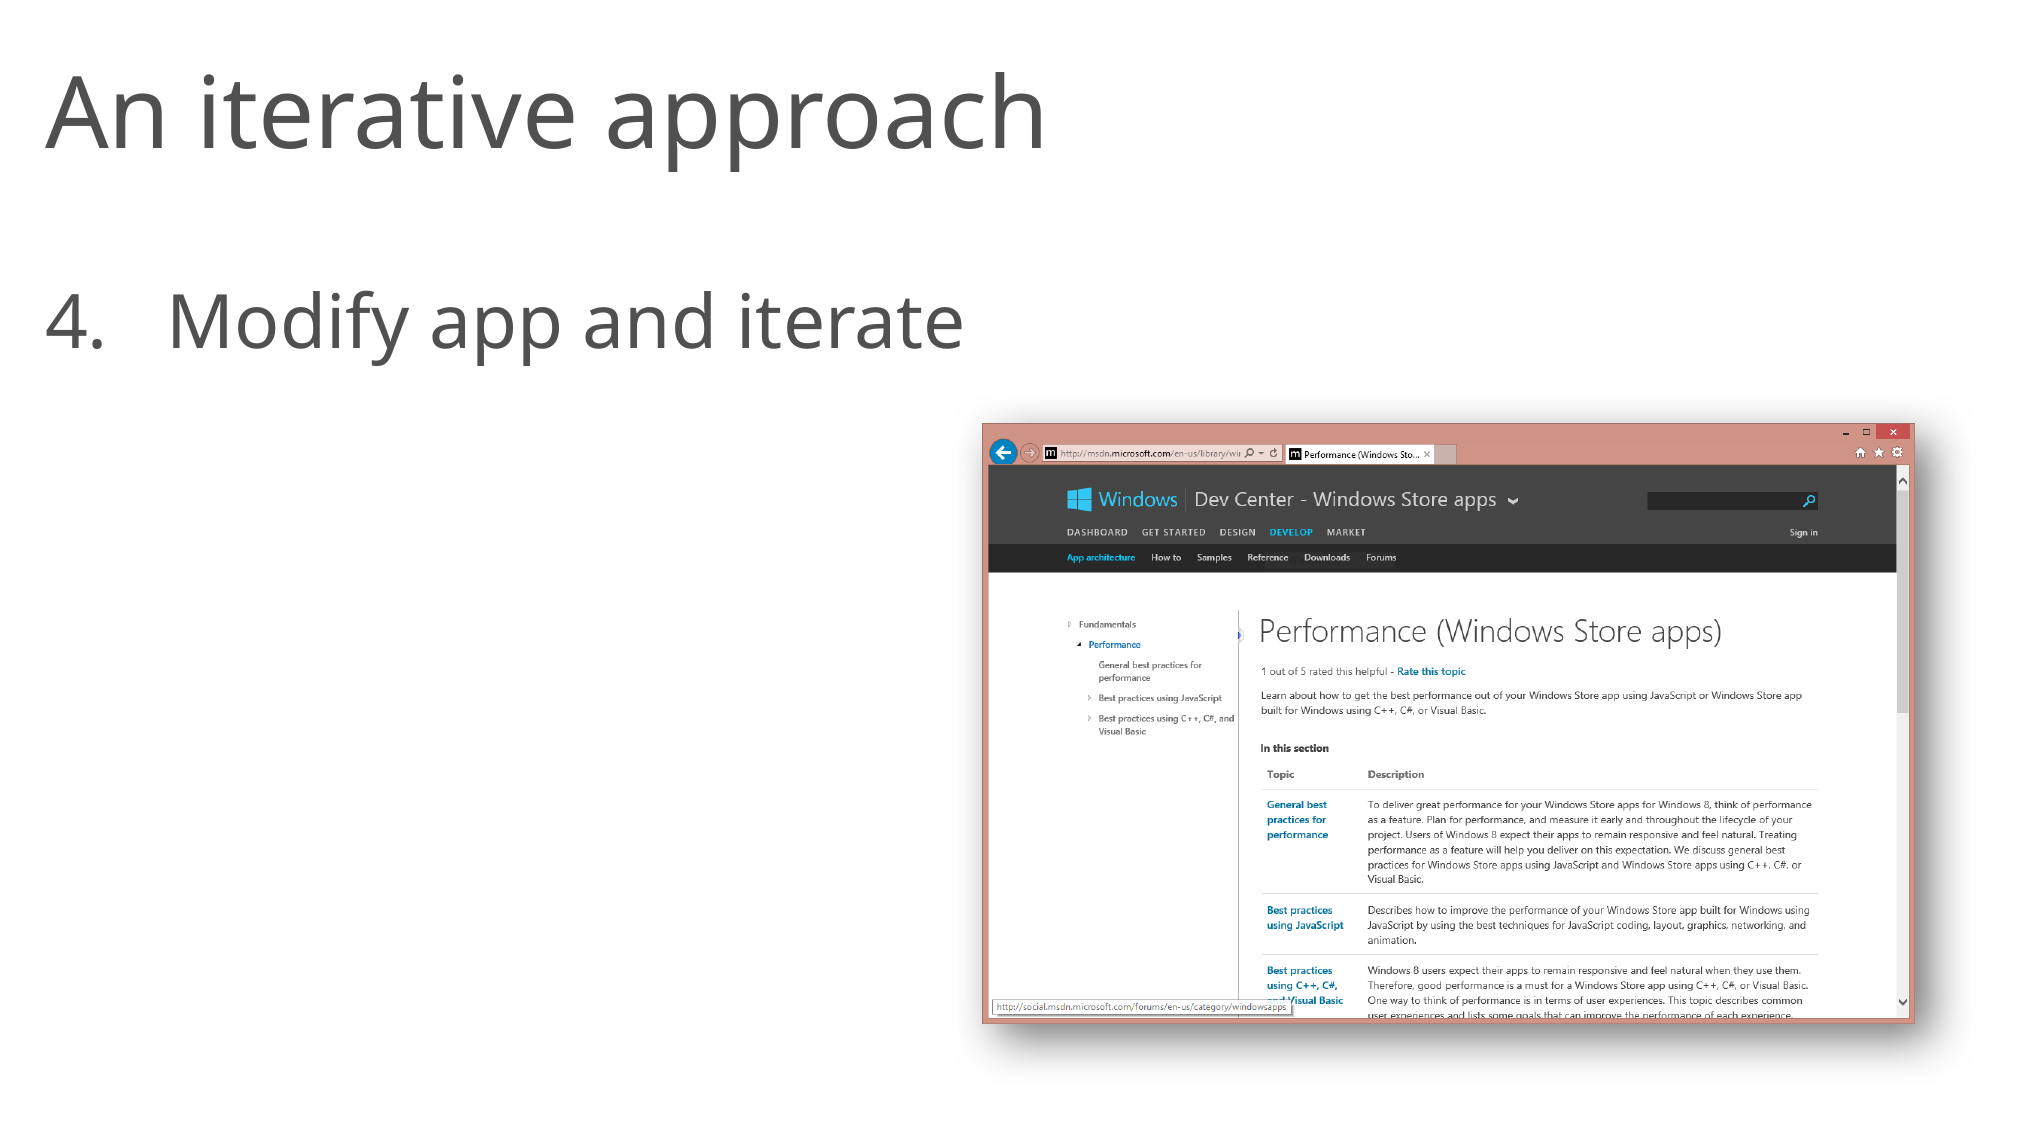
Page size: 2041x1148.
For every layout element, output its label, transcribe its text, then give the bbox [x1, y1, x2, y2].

picture [982, 423, 1916, 1024]
list Modify app and iterate [45, 273, 1996, 1099]
title An iterative approach [45, 48, 1996, 199]
